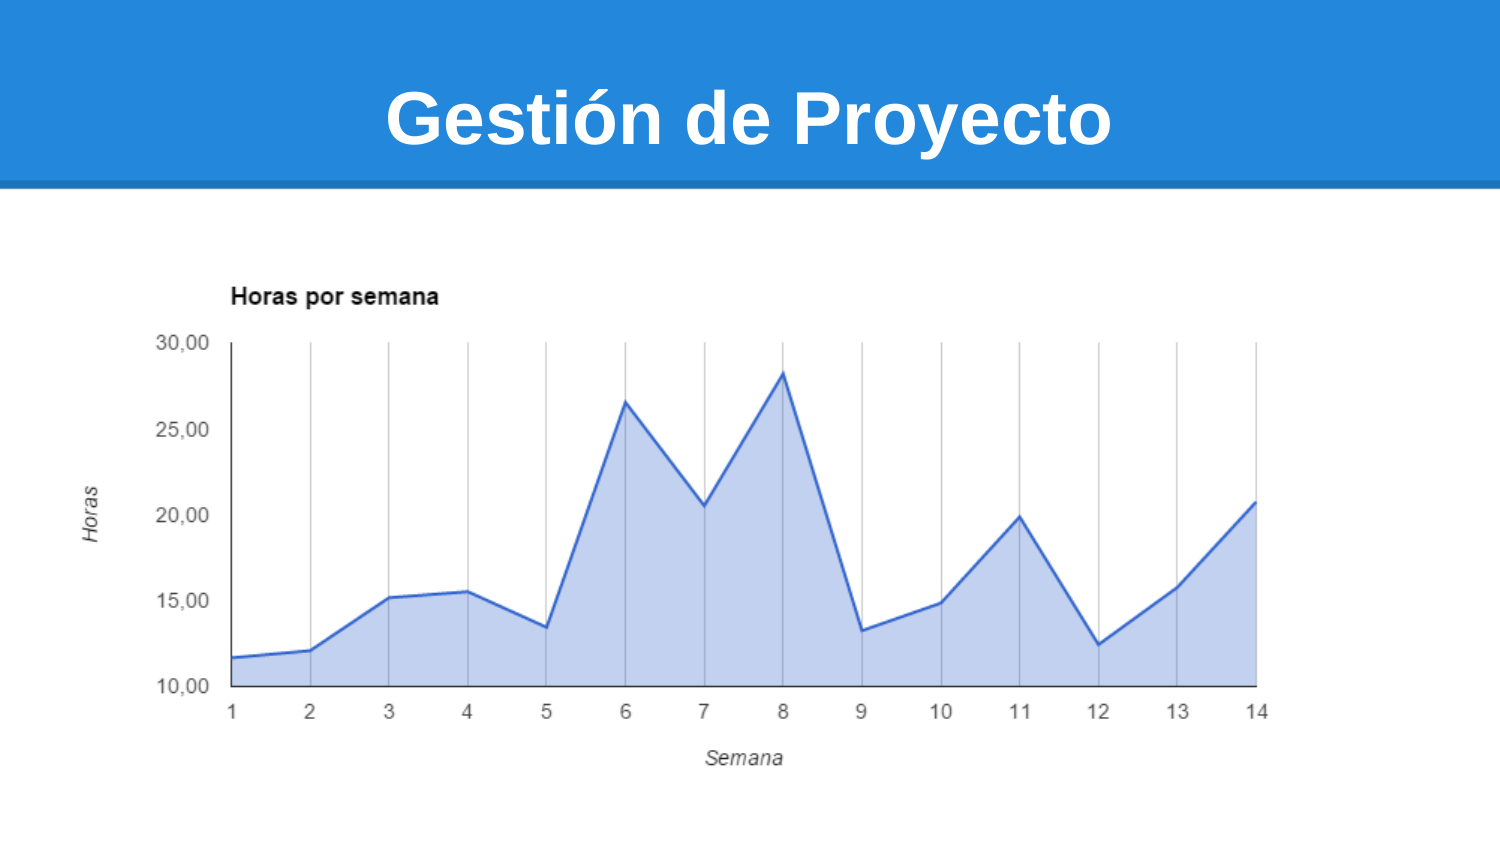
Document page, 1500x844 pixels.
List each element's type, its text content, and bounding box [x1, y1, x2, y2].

title Gestión de Proyecto [75, 33, 1425, 175]
picture [24, 236, 1465, 794]
